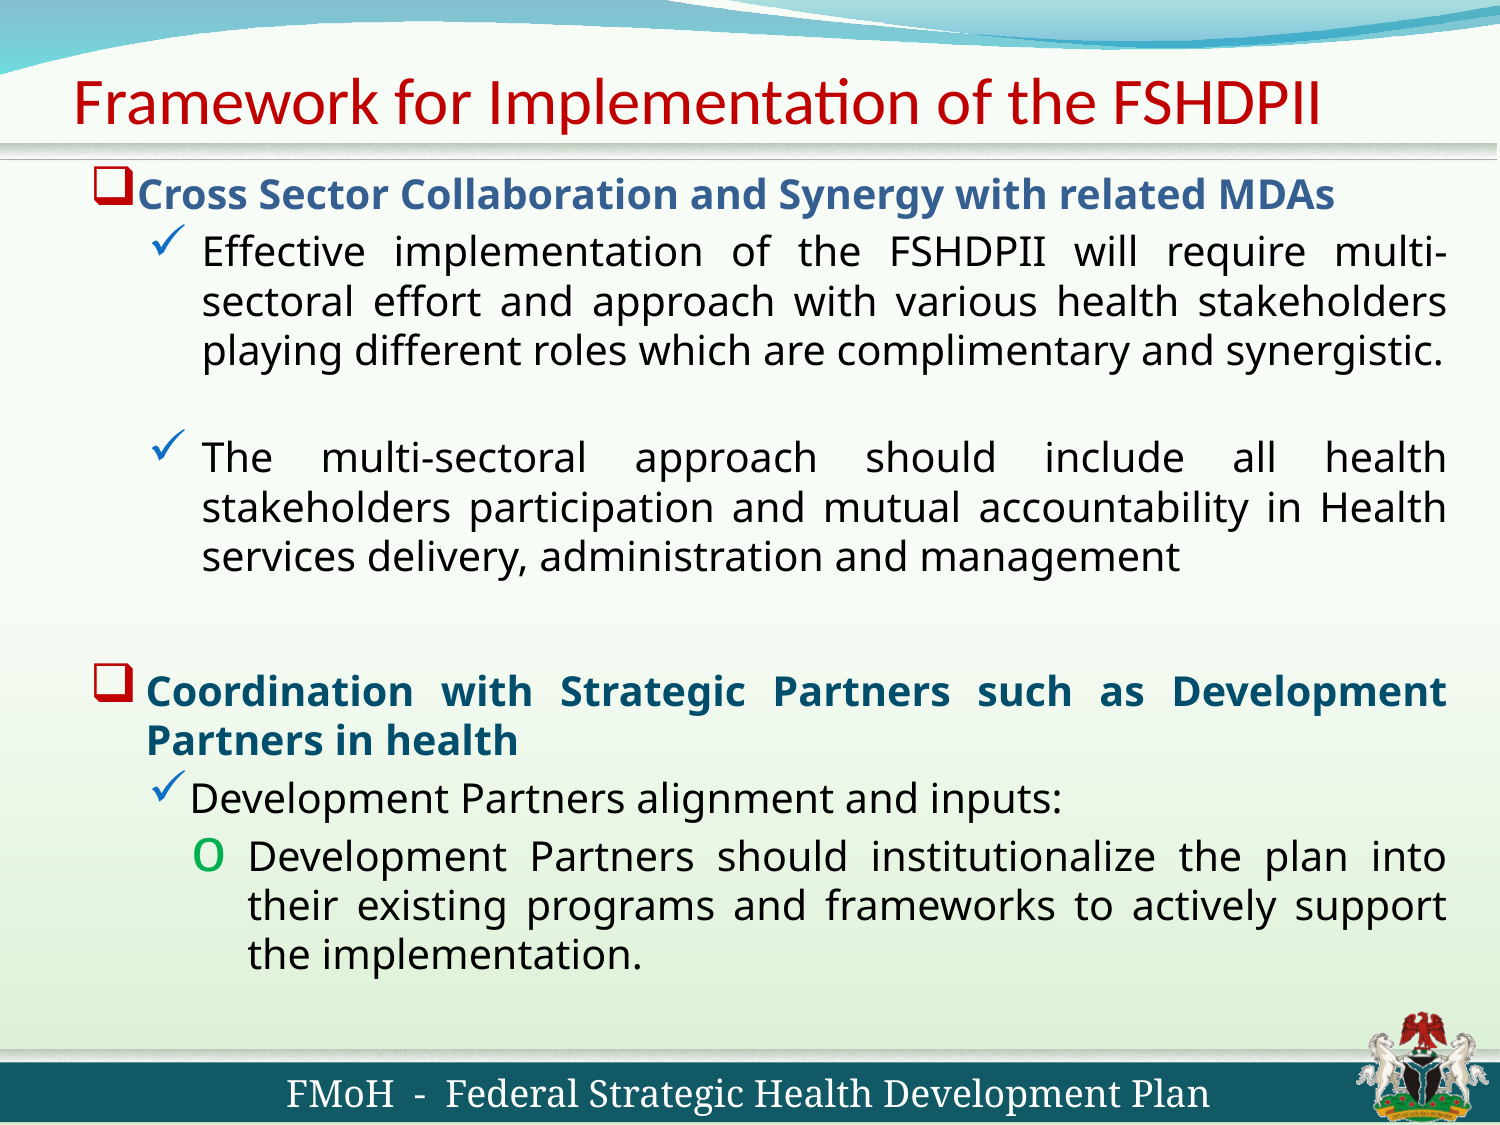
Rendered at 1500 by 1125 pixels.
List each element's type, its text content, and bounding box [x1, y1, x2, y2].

picture [0, 1008, 1500, 1125]
list Cross Sector Collaboration and Synergy with related MDAs Effective implementation of the FSHDPII will require multi-sectoral effort and approach with various health stakeholders playing different roles which are complimentary and synergistic. The multi-sectoral approach should include all health stakeholders participation and mutual accountability in Health services delivery, administration and management Coordination with Strategic Partners such as Development Partners in health Development Partners alignment and inputs: Development Partners should institutionalize the plan into their existing programs and frameworks to actively support the implementation. [75, 160, 1463, 1038]
title Framework for Implementation of the FSHDPII [73, 21, 1424, 138]
picture [0, 143, 1497, 161]
